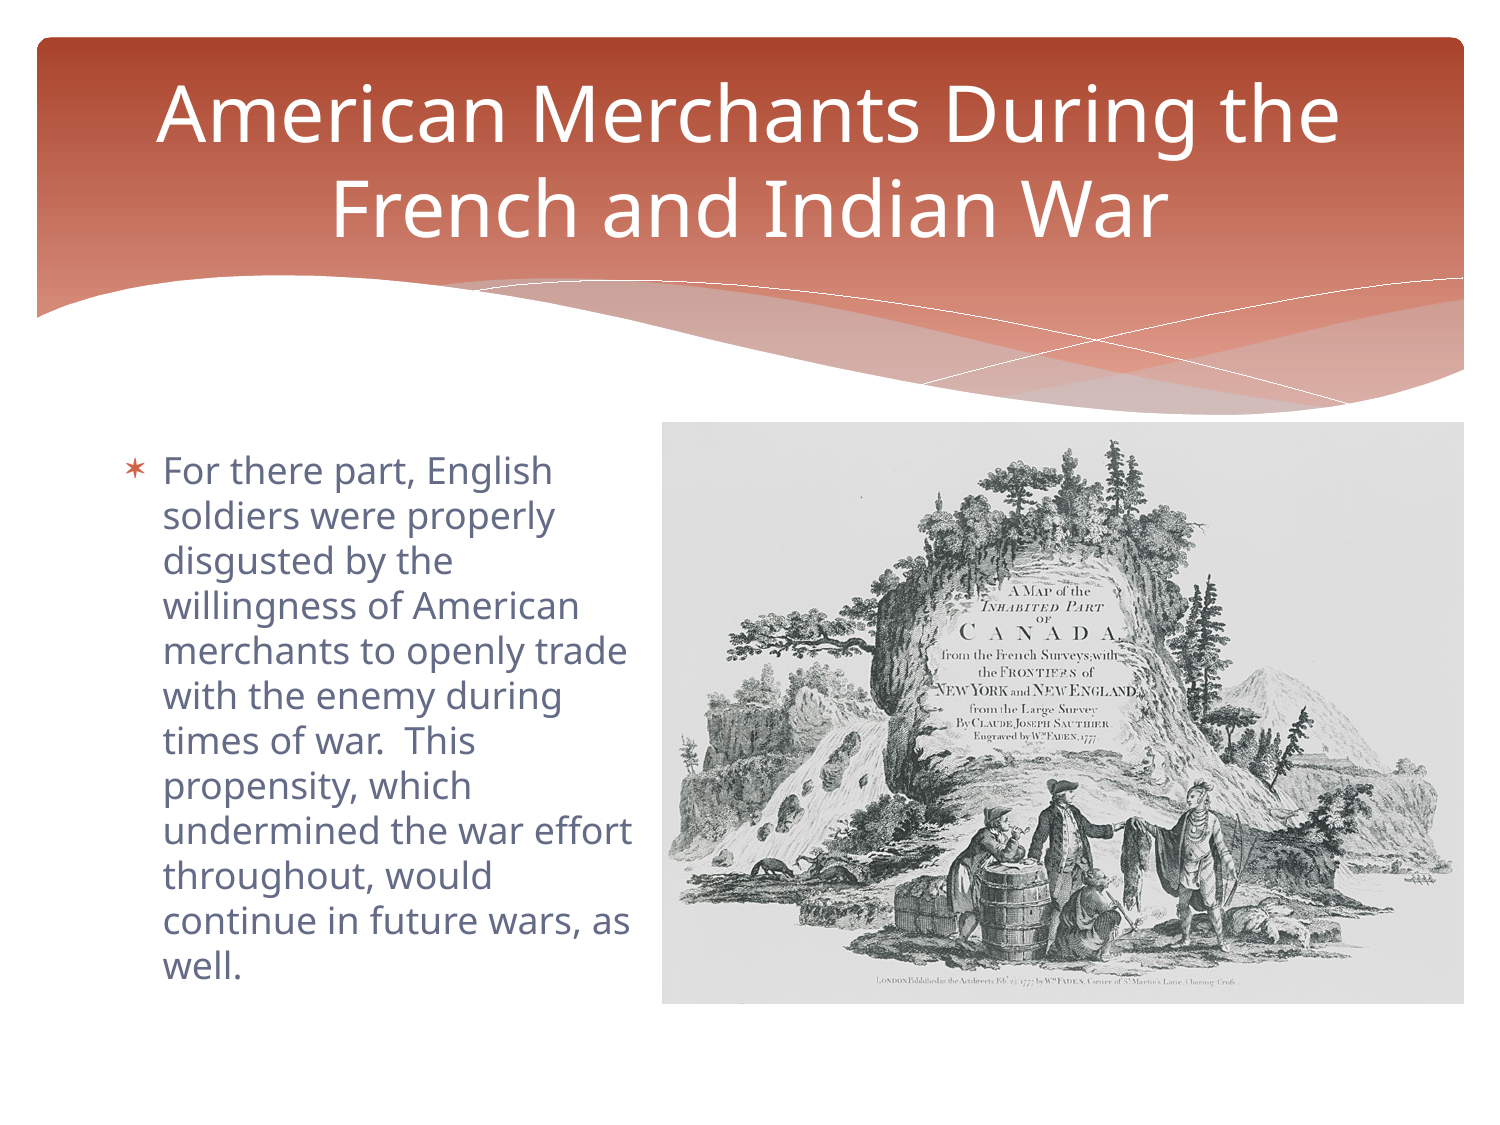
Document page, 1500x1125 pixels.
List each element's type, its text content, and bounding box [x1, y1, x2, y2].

title American Merchants During the French and Indian War [75, 55, 1425, 261]
list For there part, English soldiers were properly disgusted by the willingness of American merchants to openly trade with the enemy during times of war. This propensity, which undermined the war effort throughout, would continue in future wars, as well. [111, 439, 656, 1005]
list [662, 422, 1464, 1004]
